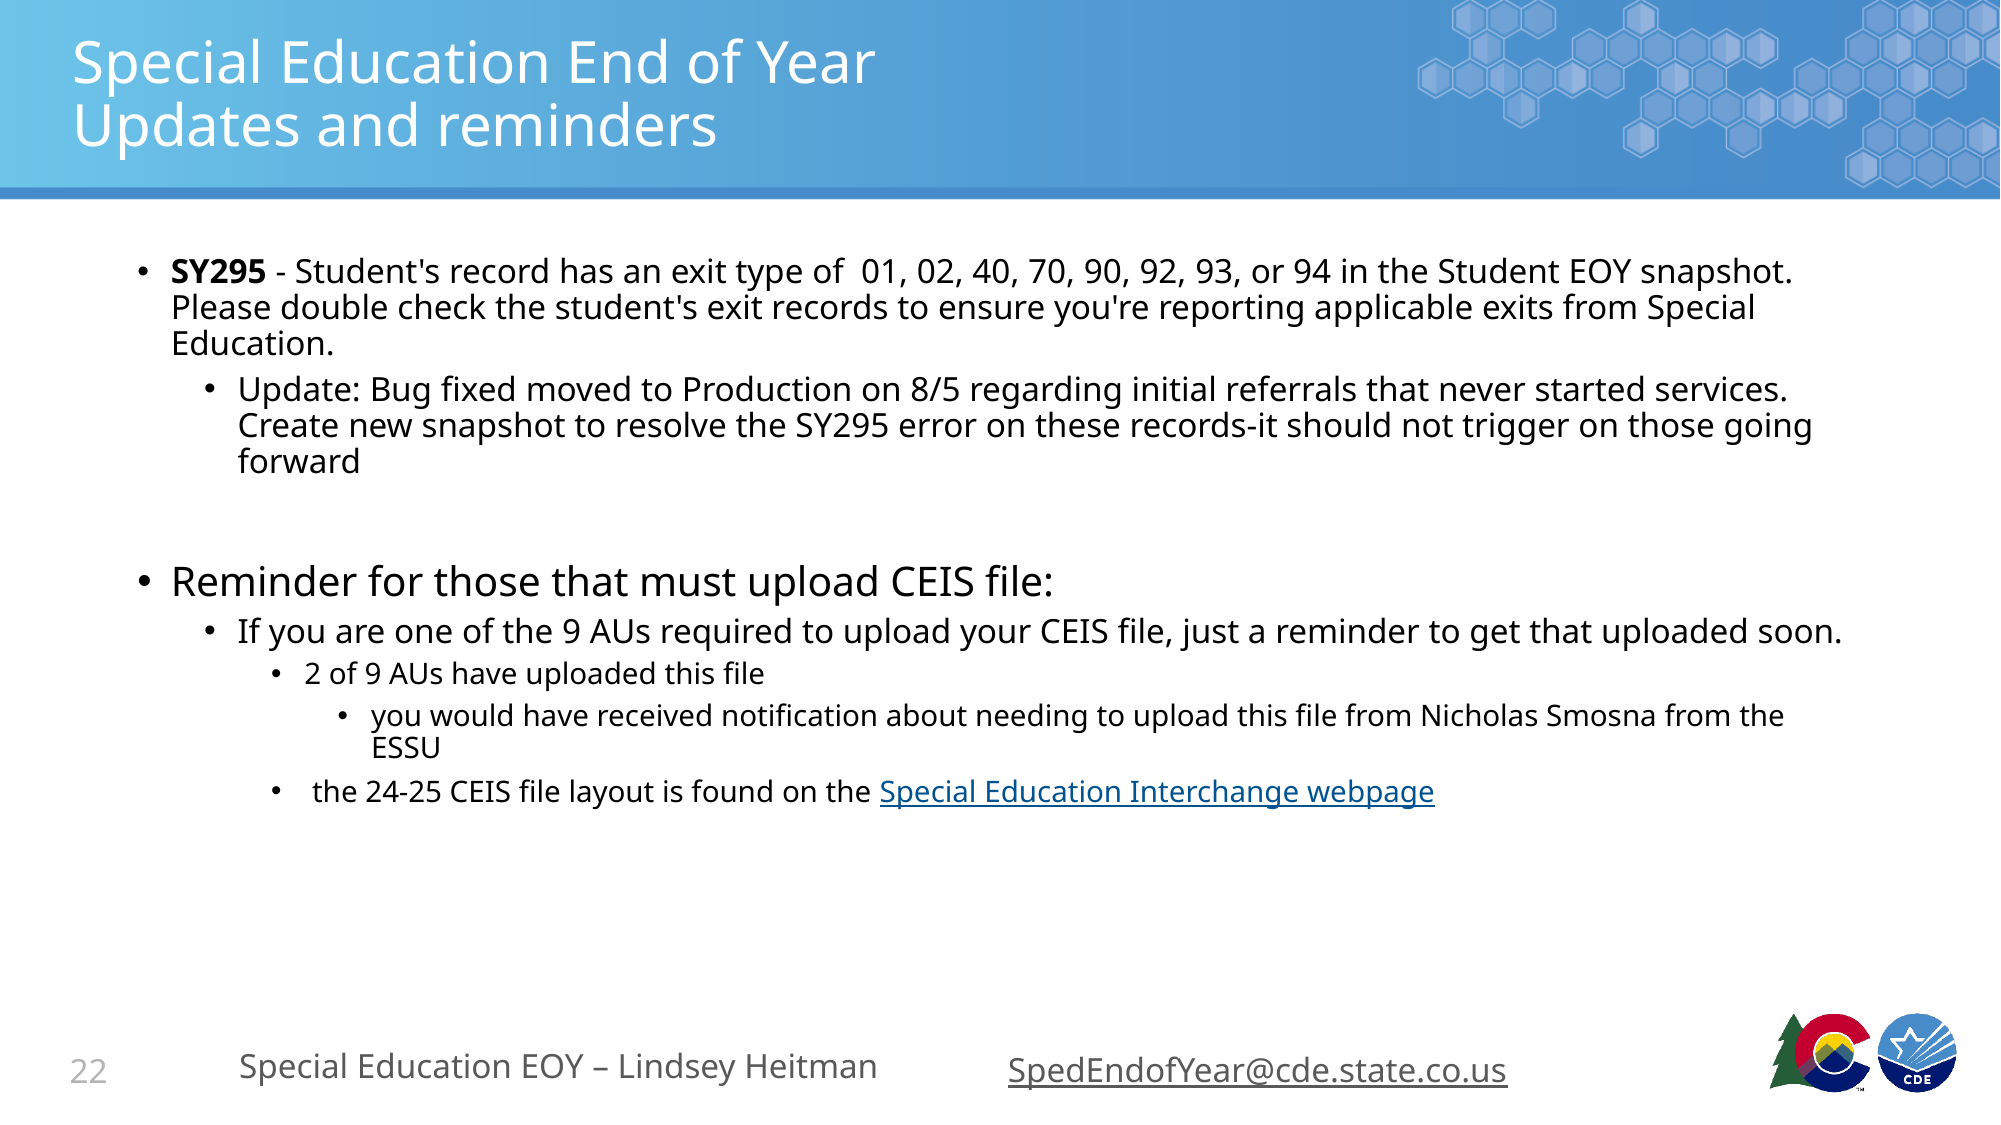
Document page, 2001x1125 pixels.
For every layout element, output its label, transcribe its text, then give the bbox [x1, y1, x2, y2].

picture [1768, 1012, 1957, 1093]
title Special Education End of Year Updates and reminders [72, 33, 1396, 182]
slide_number 22 [54, 1042, 191, 1103]
list SY295 - Student's record has an exit type of 01, 02, 40, 70, 90, 92, 93, or 94 in the Student EOY snapshot. Please double check the student's exit records to ensure you're reporting applicable exits from Special Education. Update: Bug fixed moved to Production on 8/5 regarding initial referrals that never started services. Create new snapshot to resolve the SY295 error on these records-it should not trigger on those going forward Reminder for those that must upload CEIS file: If you are one of the 9 AUs required to upload your CEIS file, just a reminder to get that uploaded soon. 2 of 9 AUs have uploaded this file you would have received notification about needing to upload this file from Nicholas Smosna from the ESSU the 24-25 CEIS file layout is found on the Special Education Interchange webpage [137, 254, 1863, 969]
picture [0, 0, 2000, 200]
list SpedEndofYear@cde.state.co.us [992, 1042, 1714, 1103]
list Special Education EOY – Lindsey Heitman [224, 1042, 960, 1103]
